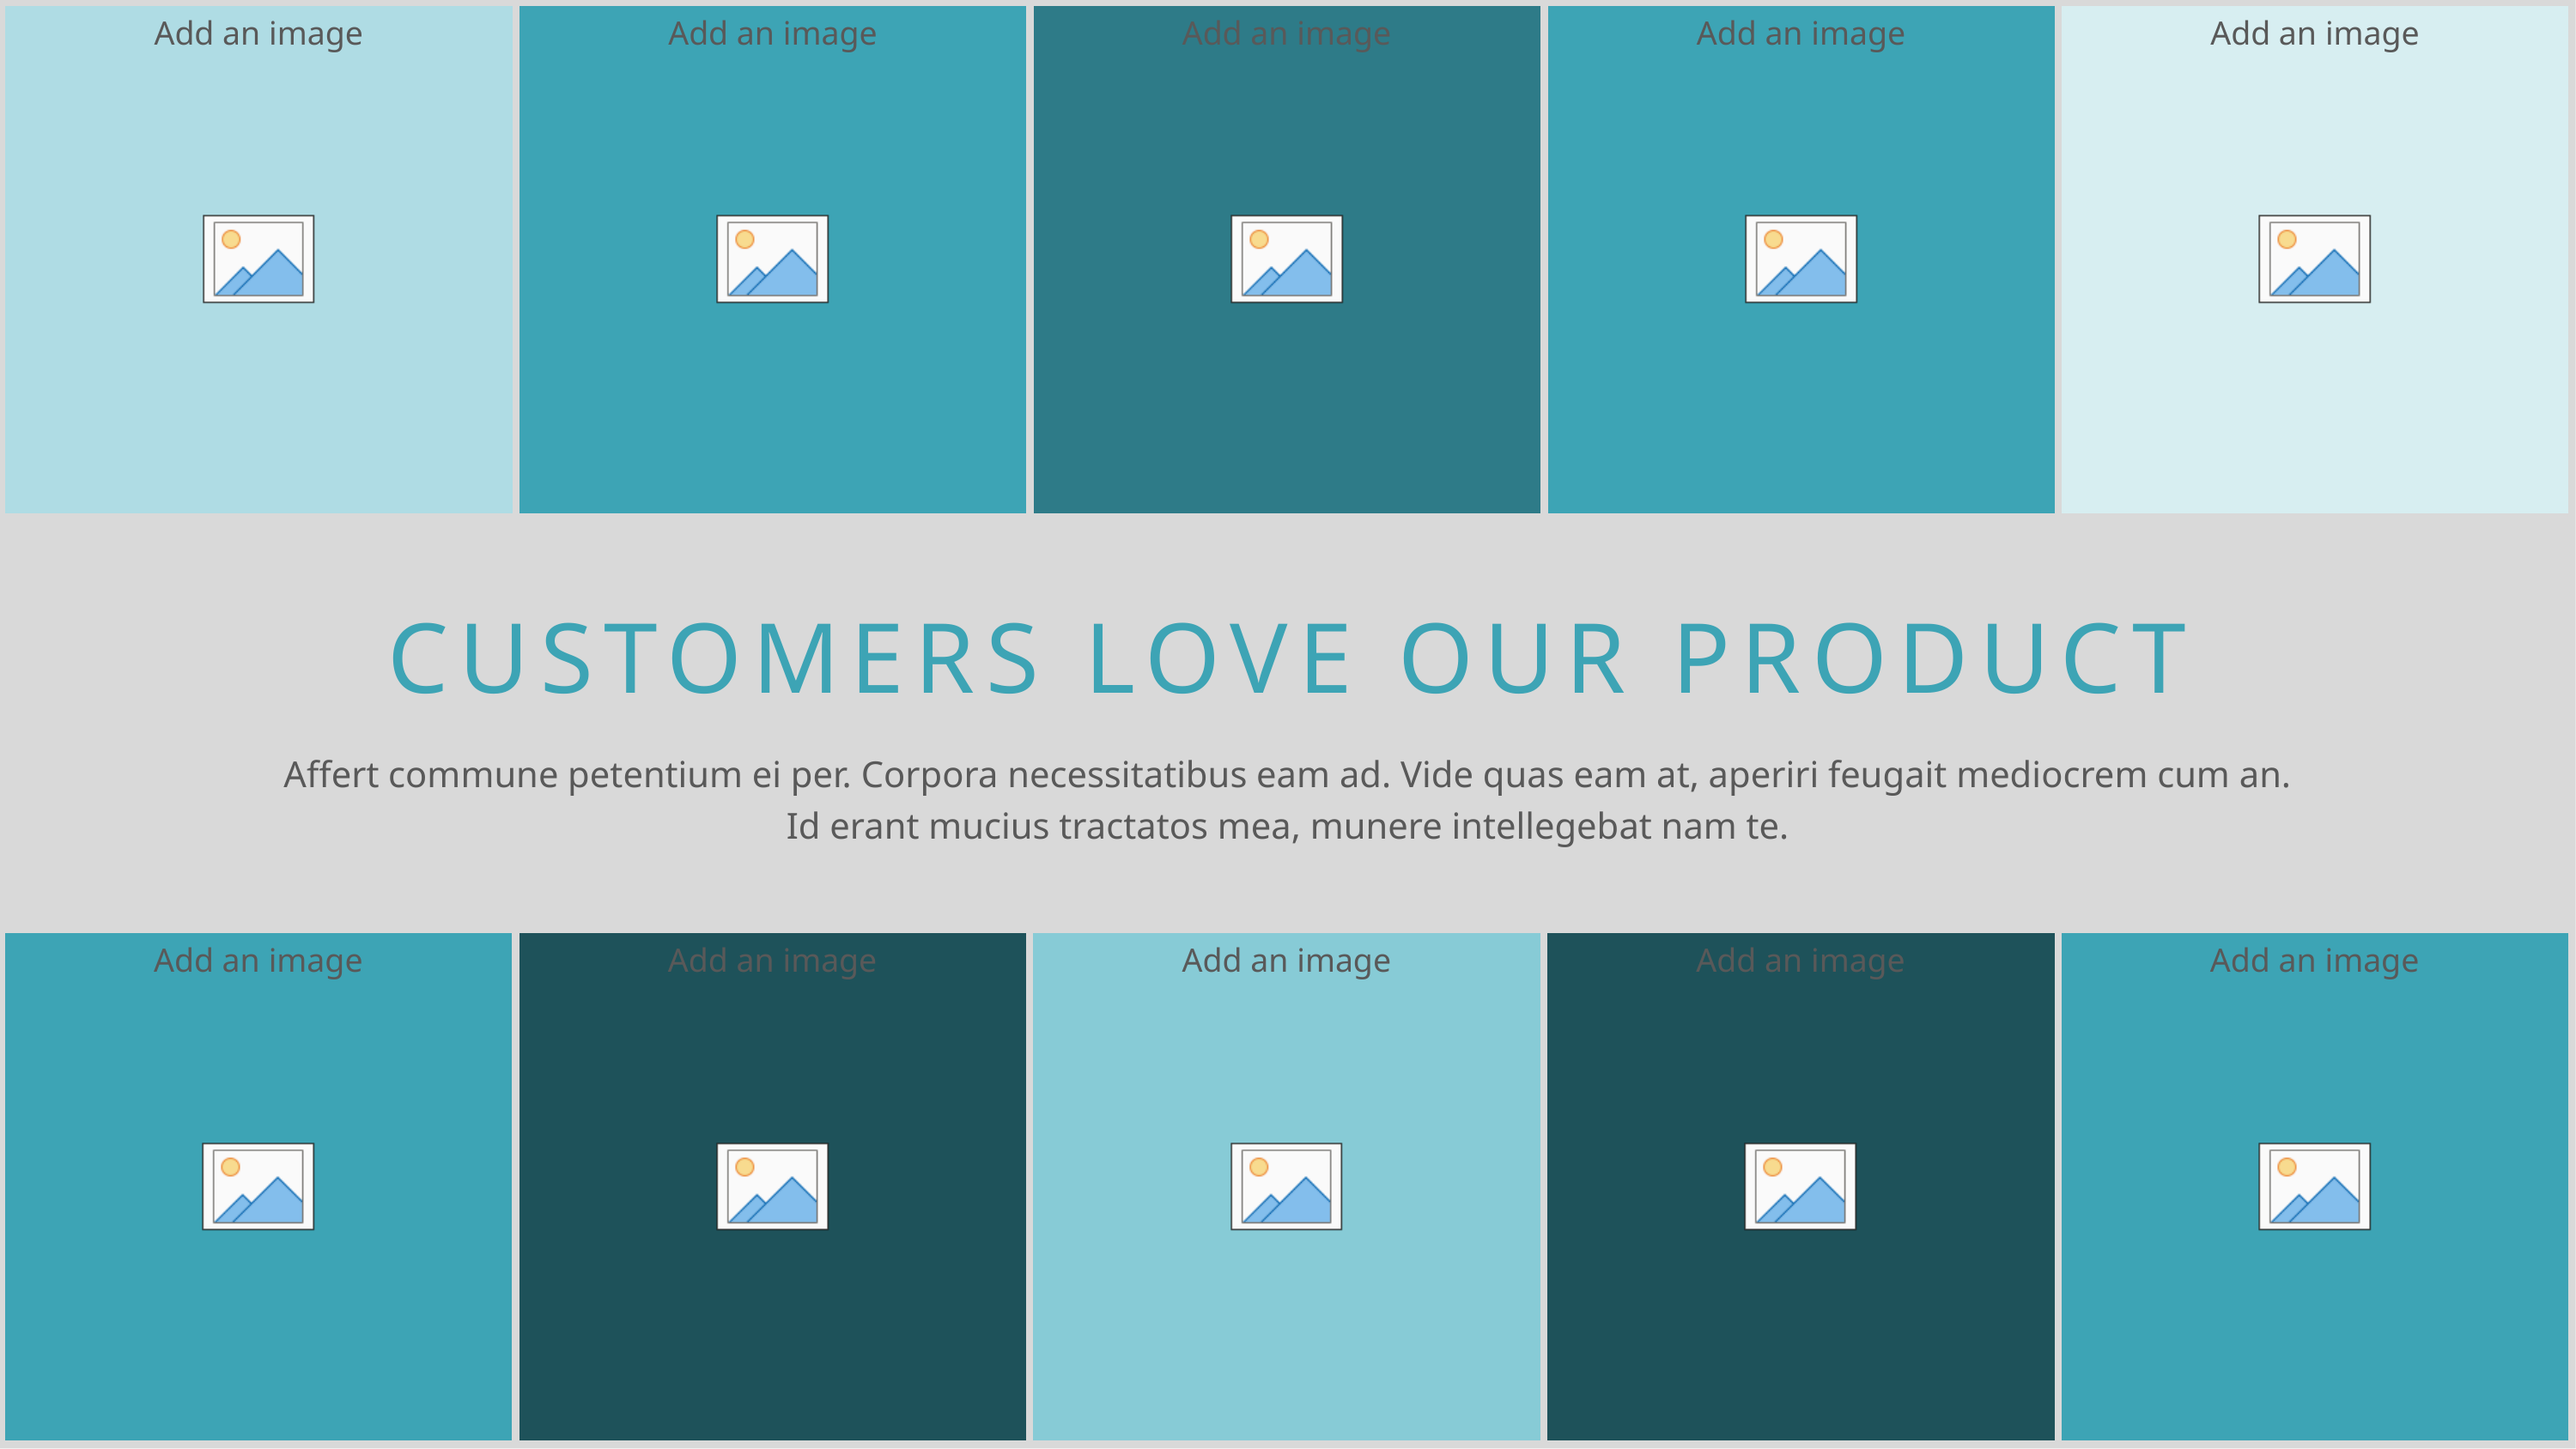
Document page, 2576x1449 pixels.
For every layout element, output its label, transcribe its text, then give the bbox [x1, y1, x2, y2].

picture [1546, 933, 2055, 1441]
list Affert commune petentium ei per. Corpora necessitatibus eam ad. Vide quas eam at, aperiri feugait mediocrem cum an. Id erant mucius tractatos mea, munere intellegebat nam te. [172, 737, 2404, 889]
picture [2061, 5, 2569, 513]
picture [4, 5, 513, 513]
picture [519, 933, 1027, 1441]
picture [4, 933, 513, 1441]
picture [1547, 5, 2056, 513]
picture [519, 5, 1027, 513]
picture [1032, 933, 1540, 1441]
picture [2061, 933, 2569, 1441]
picture [1033, 5, 1541, 513]
list CUSTOMERS LOVE OUR PRODUCT [172, 566, 2404, 719]
